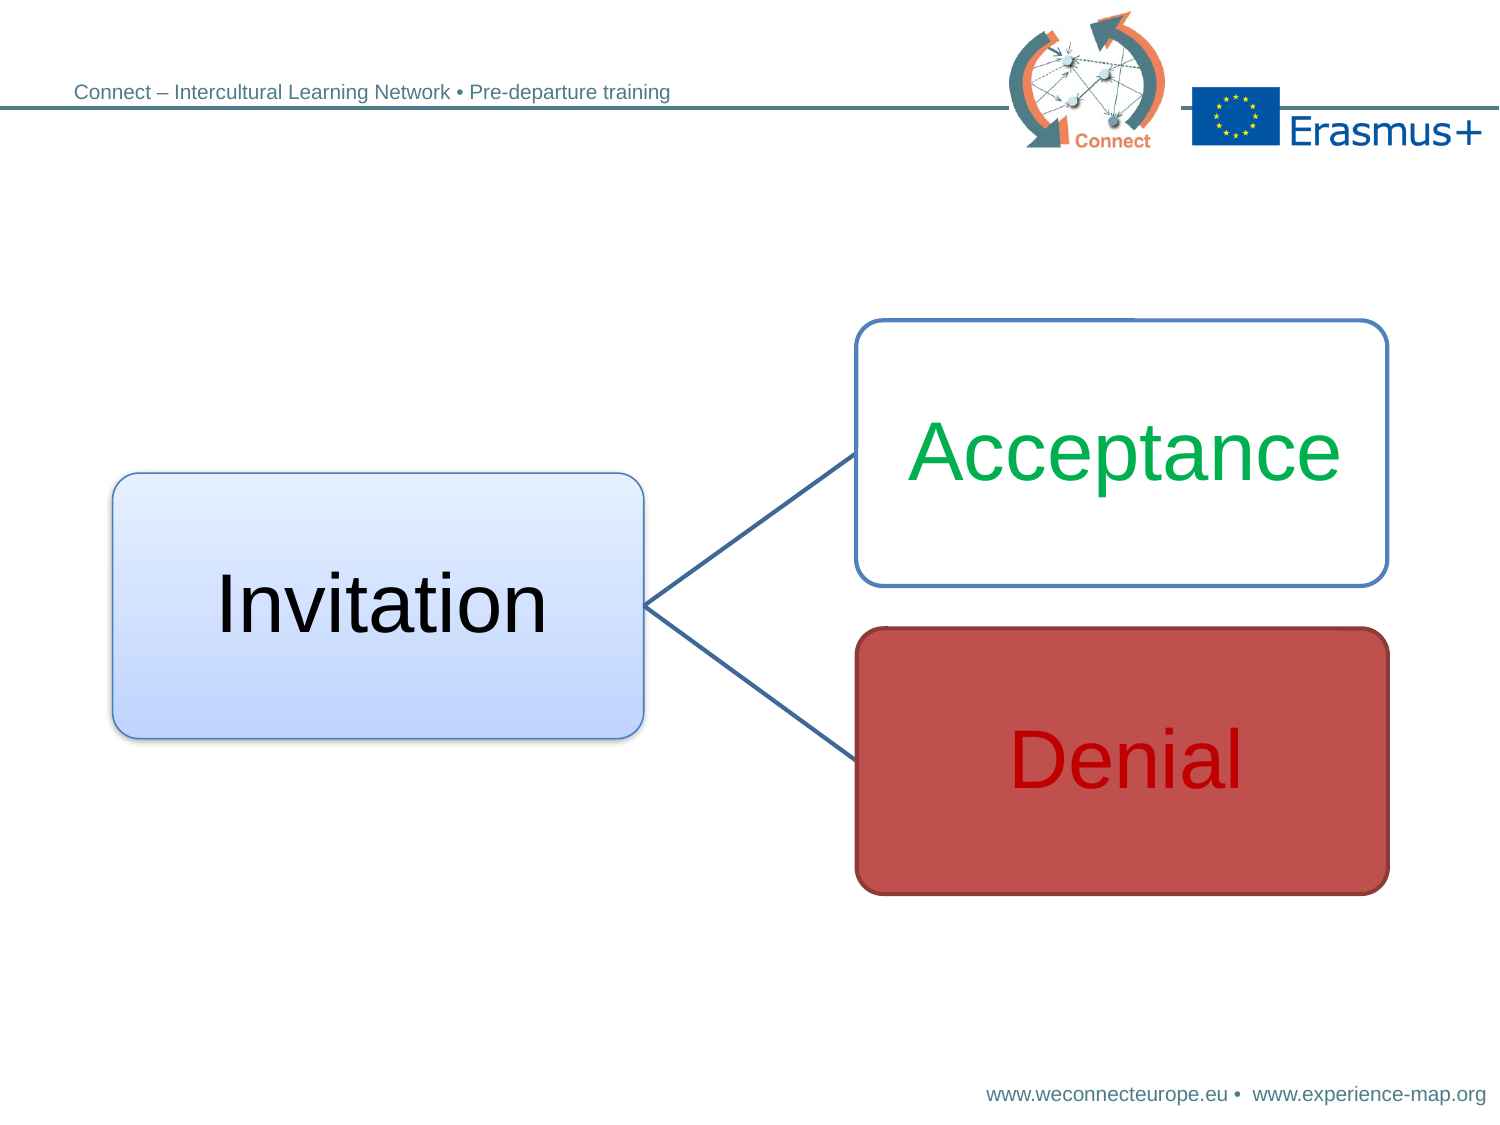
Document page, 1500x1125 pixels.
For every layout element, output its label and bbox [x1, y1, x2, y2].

list [111, 278, 1389, 933]
picture [1009, 11, 1498, 162]
